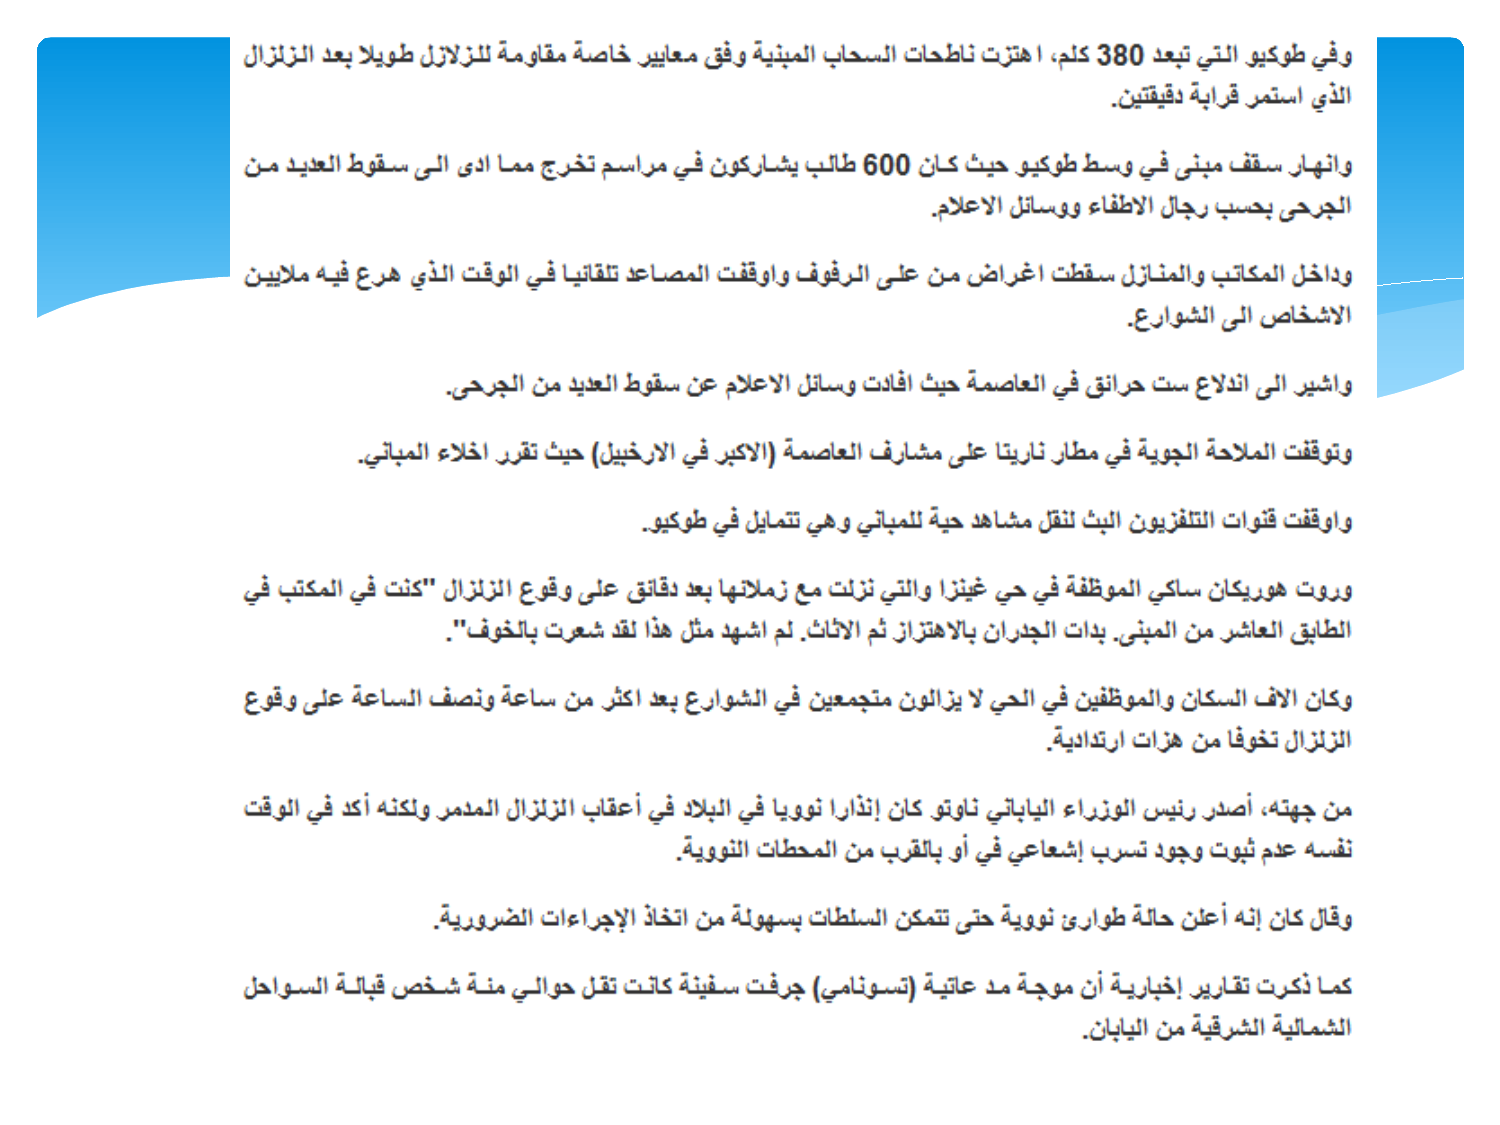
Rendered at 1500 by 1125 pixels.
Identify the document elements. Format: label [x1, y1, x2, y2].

list [229, 30, 1377, 1059]
